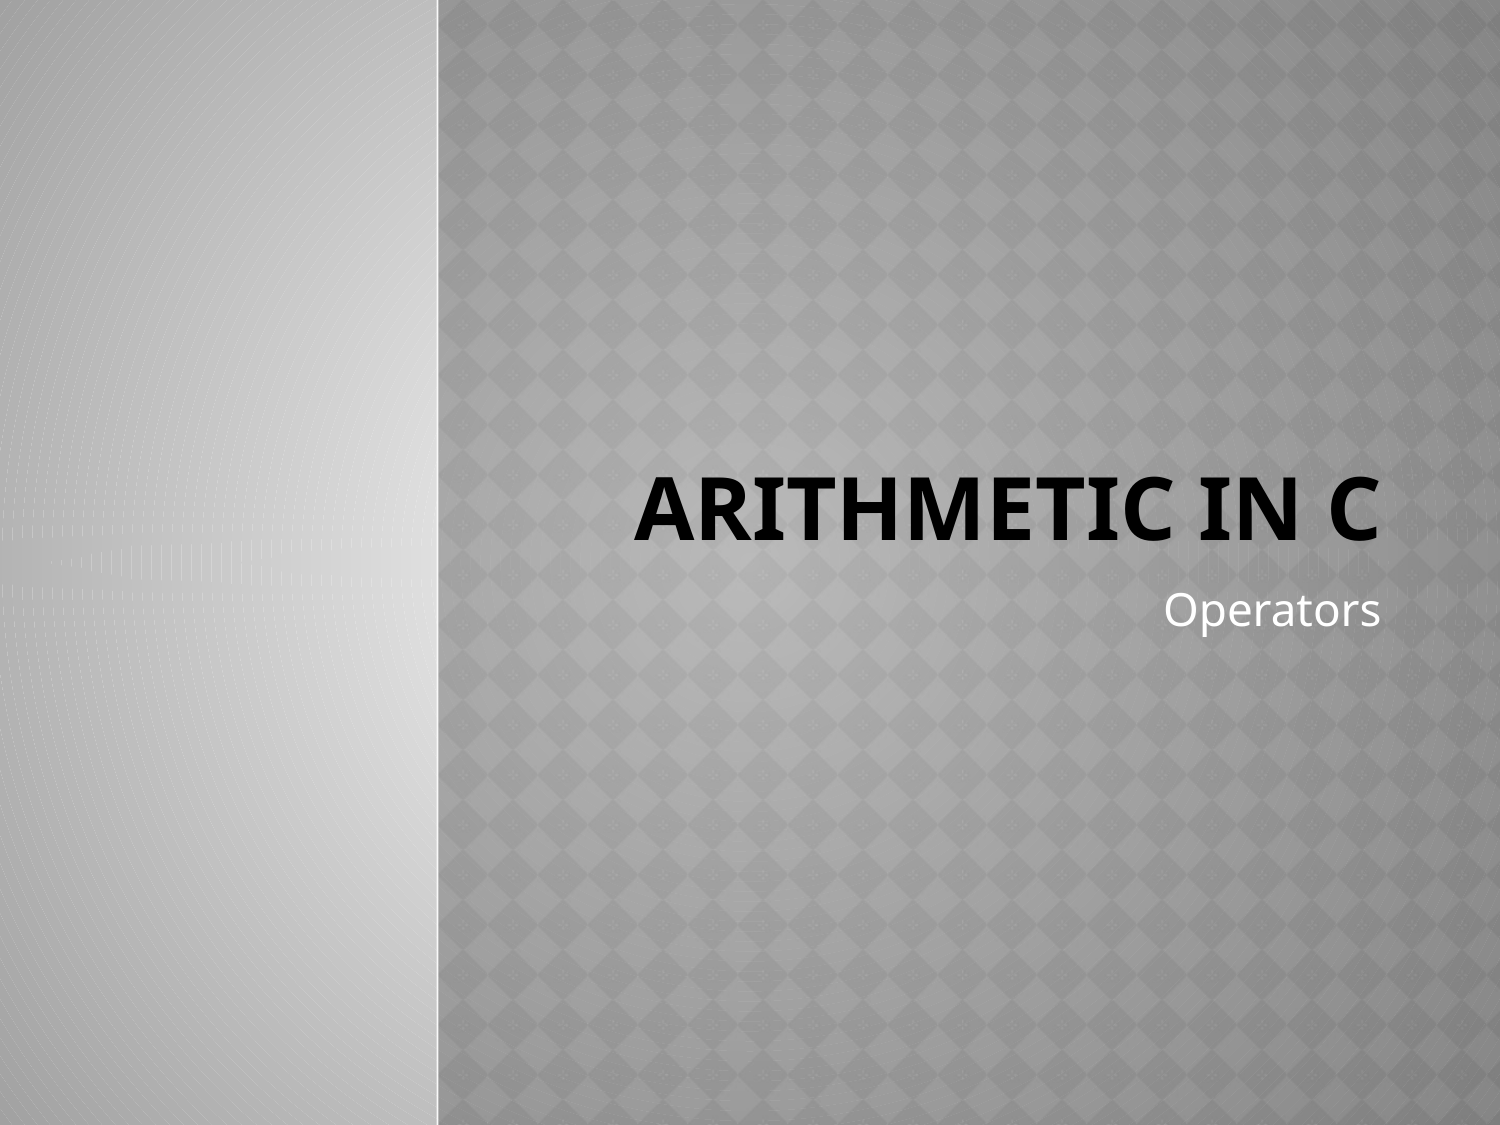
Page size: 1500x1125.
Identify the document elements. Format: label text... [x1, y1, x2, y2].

subtitle Operators [550, 580, 1390, 762]
title ARITHMETIC IN C [552, 87, 1390, 558]
